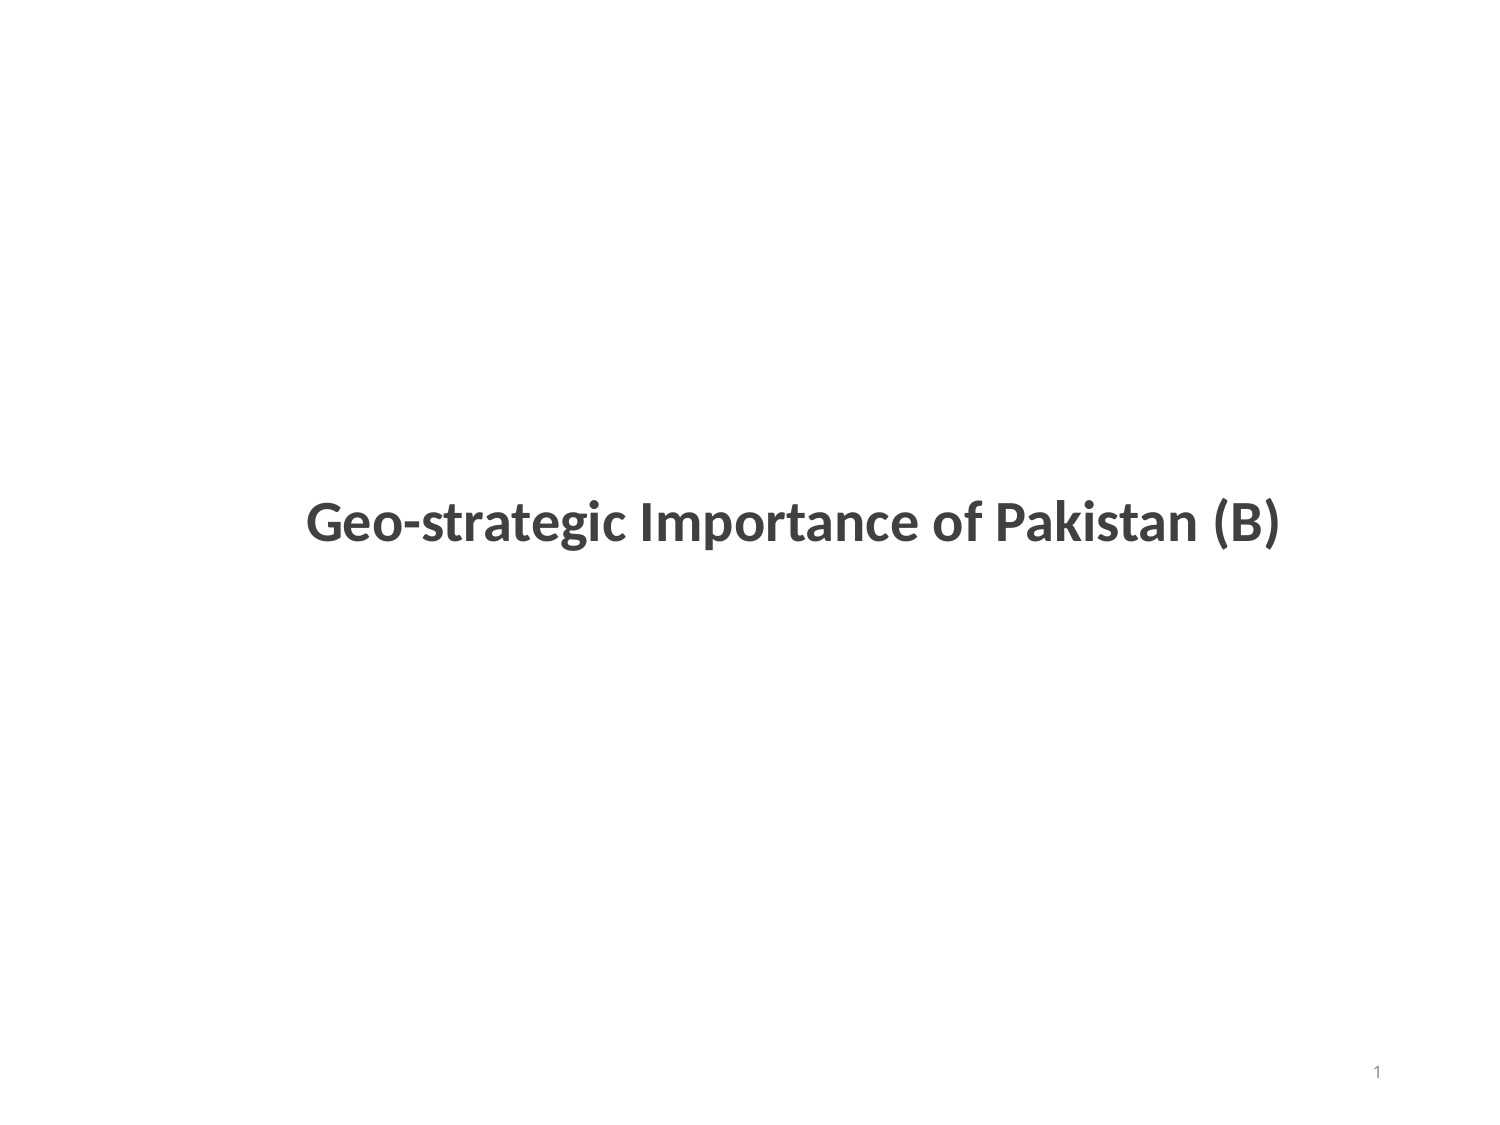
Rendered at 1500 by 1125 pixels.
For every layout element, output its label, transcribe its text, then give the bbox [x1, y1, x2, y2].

slide_number 1 [1060, 1042, 1398, 1103]
subtitle Geo-strategic Importance of Pakistan (B) [187, 387, 1400, 639]
